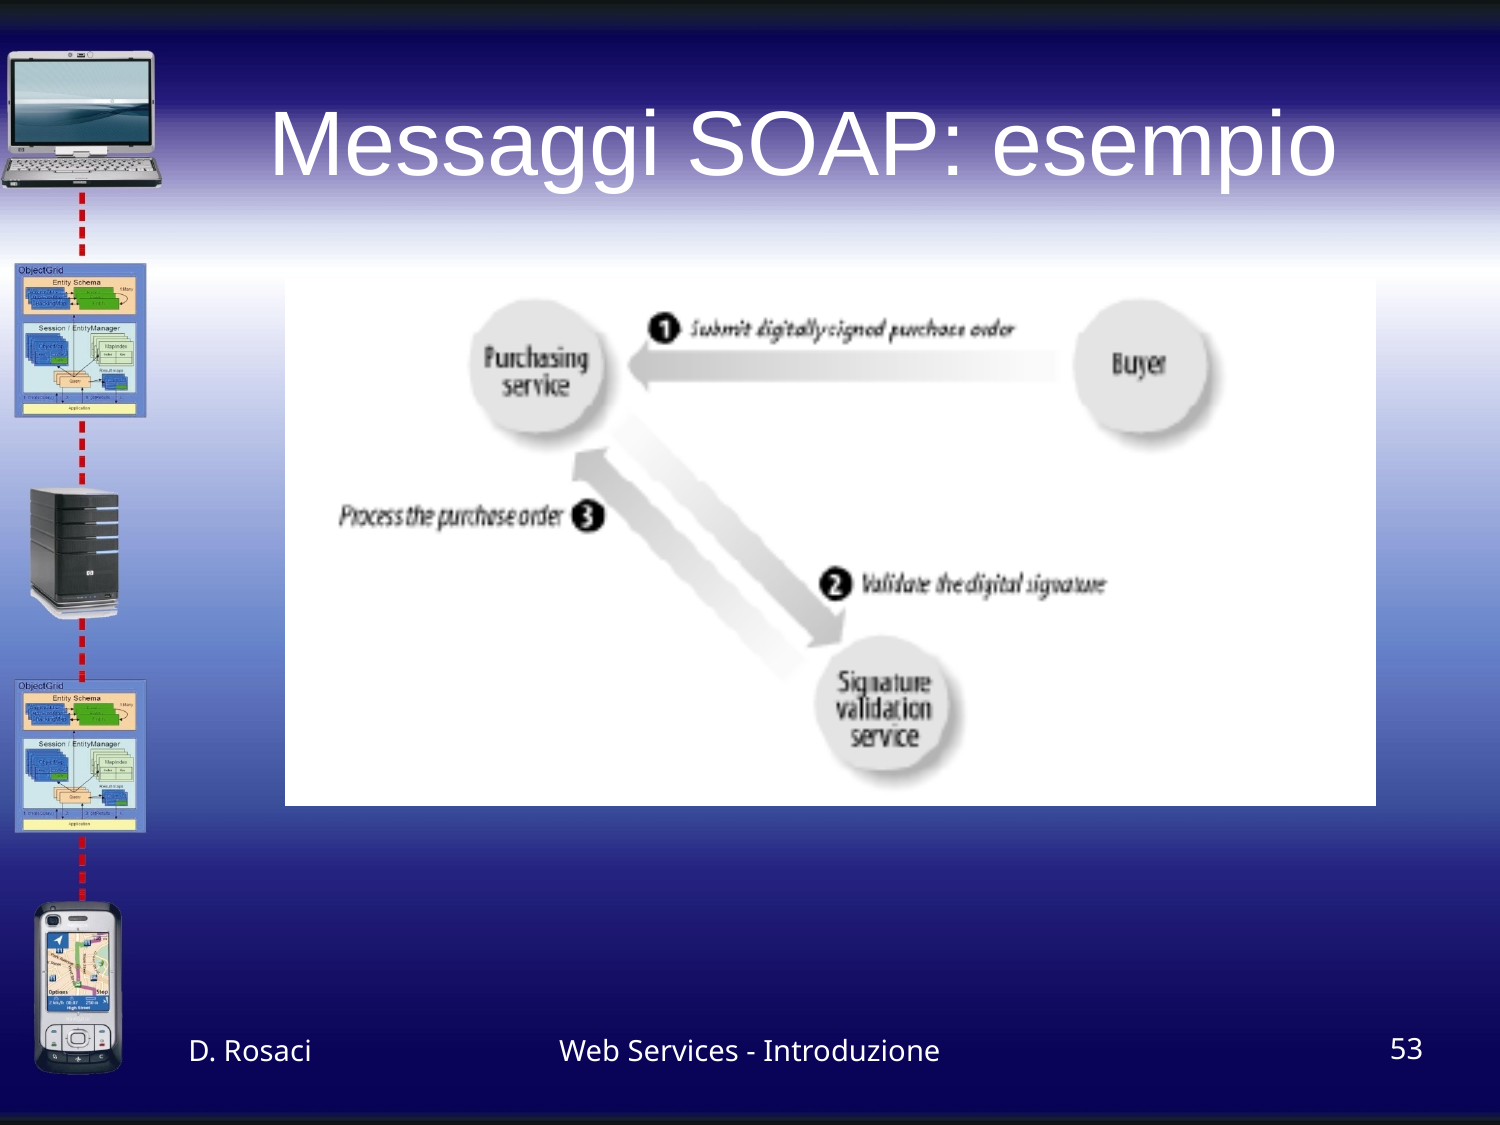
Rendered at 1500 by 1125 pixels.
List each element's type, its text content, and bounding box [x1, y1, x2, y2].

picture [0, 0, 1500, 1125]
footer Web Services - Introduzione [512, 1024, 988, 1103]
title Messaggi SOAP: esempio [182, 44, 1426, 233]
slide_number D. Rosaci [74, 1024, 426, 1103]
